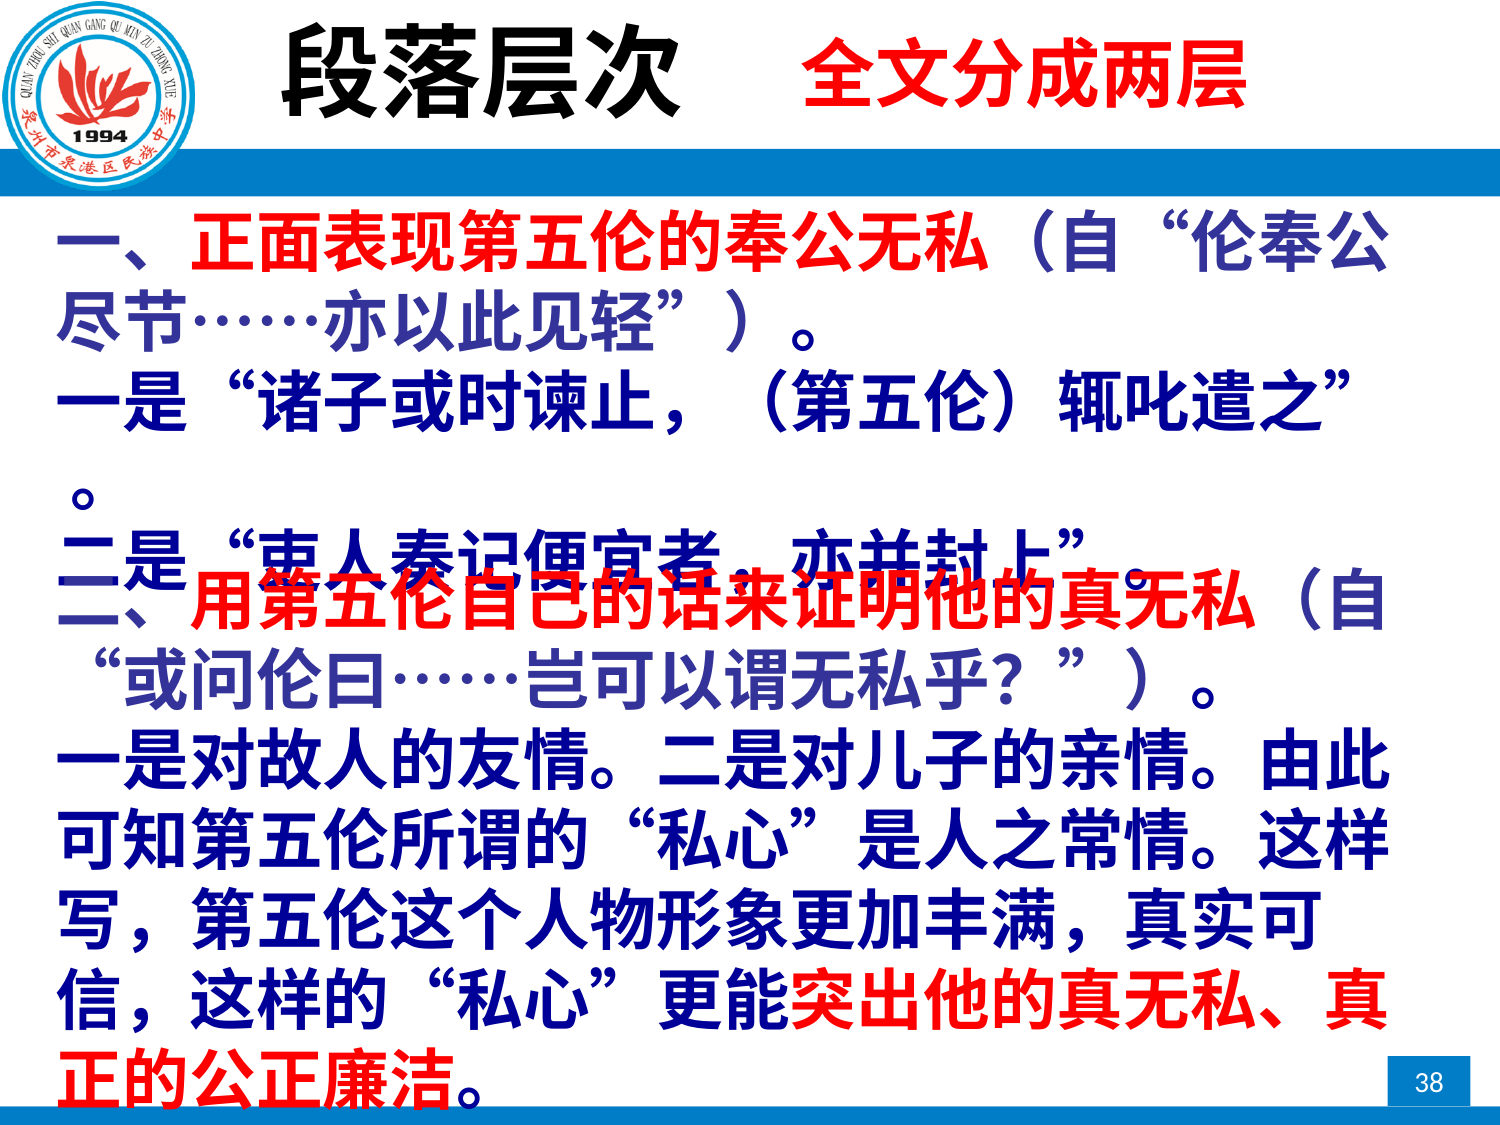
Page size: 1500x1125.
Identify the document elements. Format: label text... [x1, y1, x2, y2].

text_box 全文分成两层 [785, 19, 1282, 124]
text_box 一、正面表现第五伦的奉公无私（自“伦奉公尽节……亦以此见轻”）。 一是“诸子或时谏止，（第五伦）辄叱遣之” 。 二是“吏人奏记便宜者，亦并封上”。 [41, 191, 1453, 607]
picture [110, 1, 194, 75]
title 段落层次 [194, 0, 1063, 138]
picture [120, 117, 195, 191]
picture [9, 6, 189, 186]
picture [2, 107, 78, 191]
picture [2, 1, 88, 86]
text_box 二、用第五伦自己的话来证明他的真无私（自“或问伦曰……岂可以谓无私乎？”）。 一是对故人的友情。二是对儿子的亲情。由此可知第五伦所谓的“私心”是人之常情。这样写，第五伦这个人物形象更加丰满，真实可信，这样的“私心”更能突出他的真无私、真正的公正廉洁。 [41, 550, 1447, 1125]
